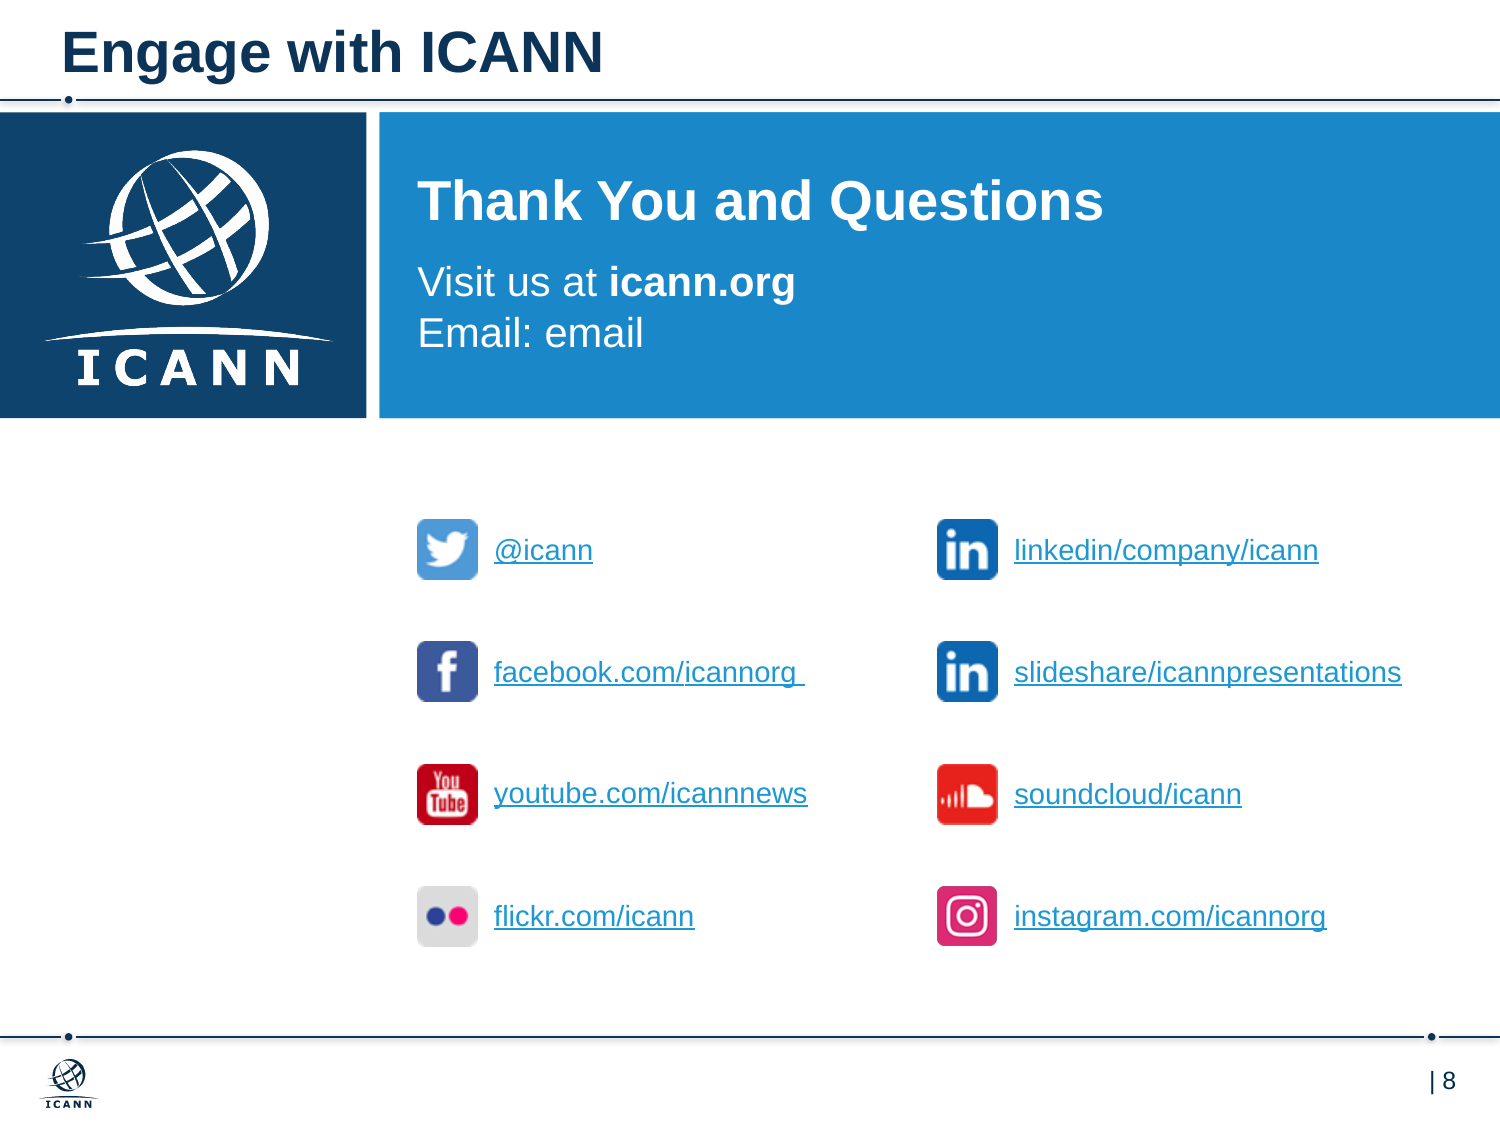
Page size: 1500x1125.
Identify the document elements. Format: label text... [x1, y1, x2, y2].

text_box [416, 519, 1500, 947]
picture [38, 1059, 99, 1108]
text_box Thank You and Questions [417, 172, 1276, 226]
text_box [377, 110, 1500, 420]
title Engage with ICANN [61, 6, 1356, 95]
text_box Email: email [417, 305, 1398, 363]
text_box Visit us at icann.org [417, 254, 1500, 309]
